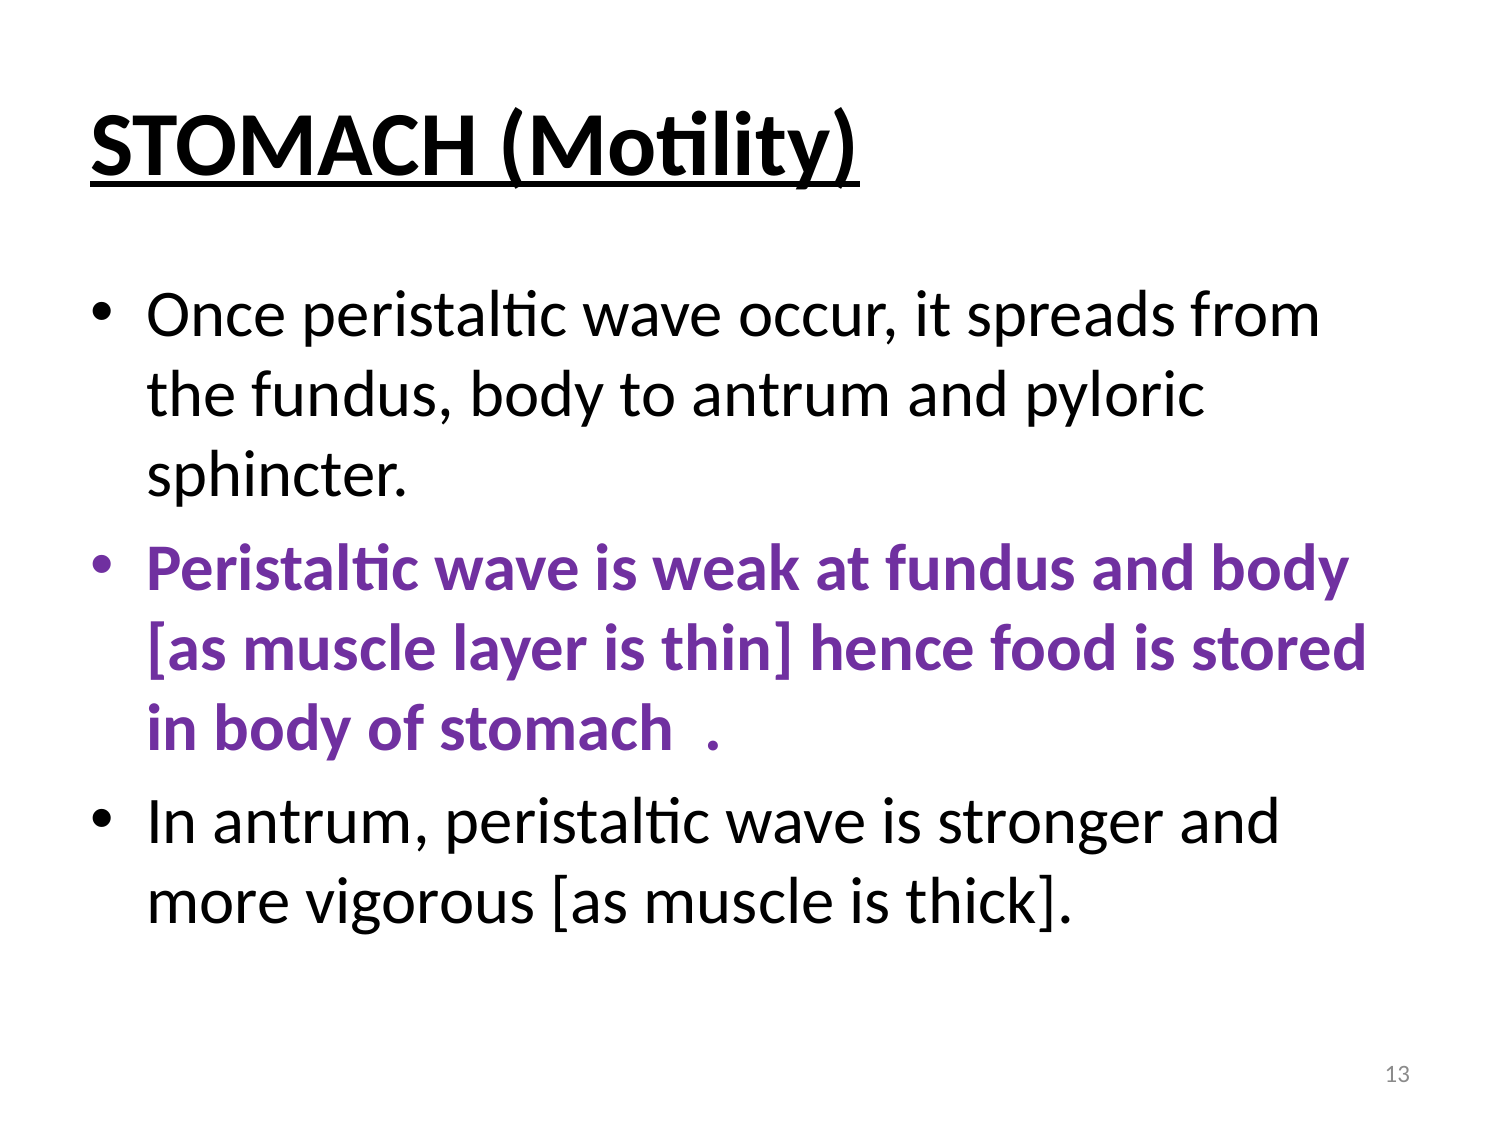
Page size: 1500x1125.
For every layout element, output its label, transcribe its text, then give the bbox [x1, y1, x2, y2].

slide_number 13 [1074, 1042, 1425, 1103]
title STOMACH (Motility) [75, 45, 1425, 233]
list Once peristaltic wave occur, it spreads from the fundus, body to antrum and pyloric sphincter. Peristaltic wave is weak at fundus and body [as muscle layer is thin] hence food is stored in body of stomach . In antrum, peristaltic wave is stronger and more vigorous [as muscle is thick]. [75, 262, 1425, 1005]
